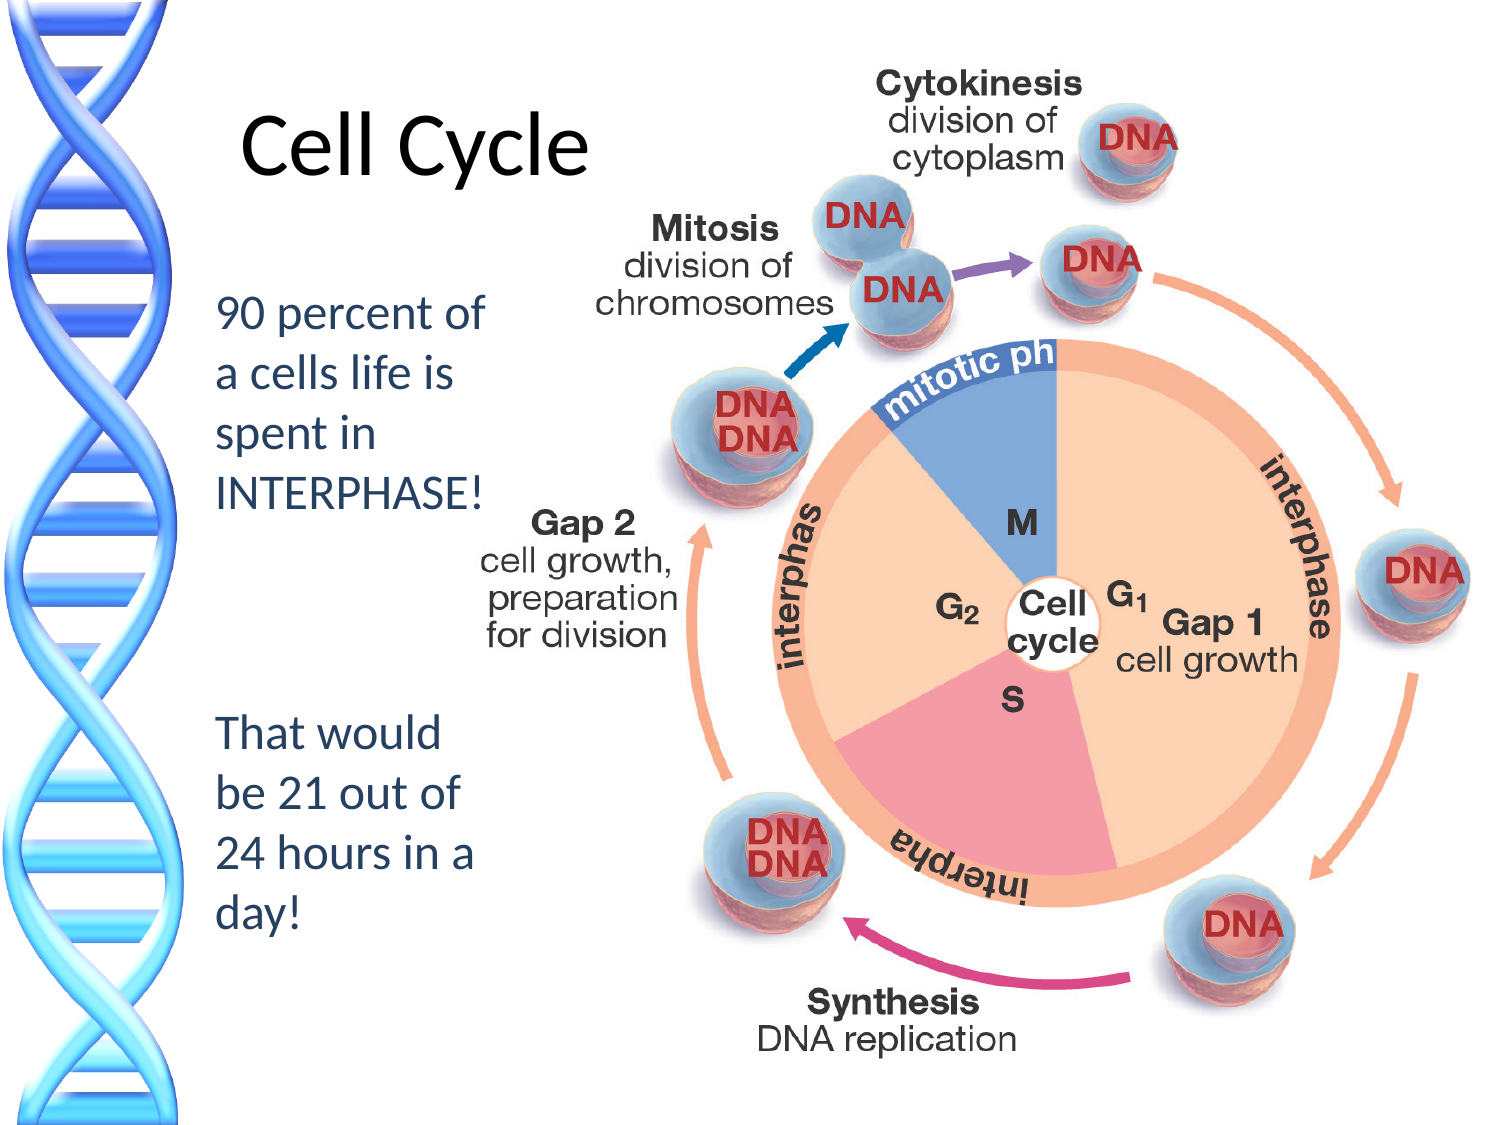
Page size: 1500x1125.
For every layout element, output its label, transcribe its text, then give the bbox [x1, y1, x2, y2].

picture [0, 0, 186, 1125]
picture [474, 62, 1477, 1063]
text_box 90 percent of a cells life is spent in INTERPHASE! That would be 21 out of 24 hours in a day! [199, 212, 469, 948]
title Cell Cycle [190, 44, 1426, 233]
